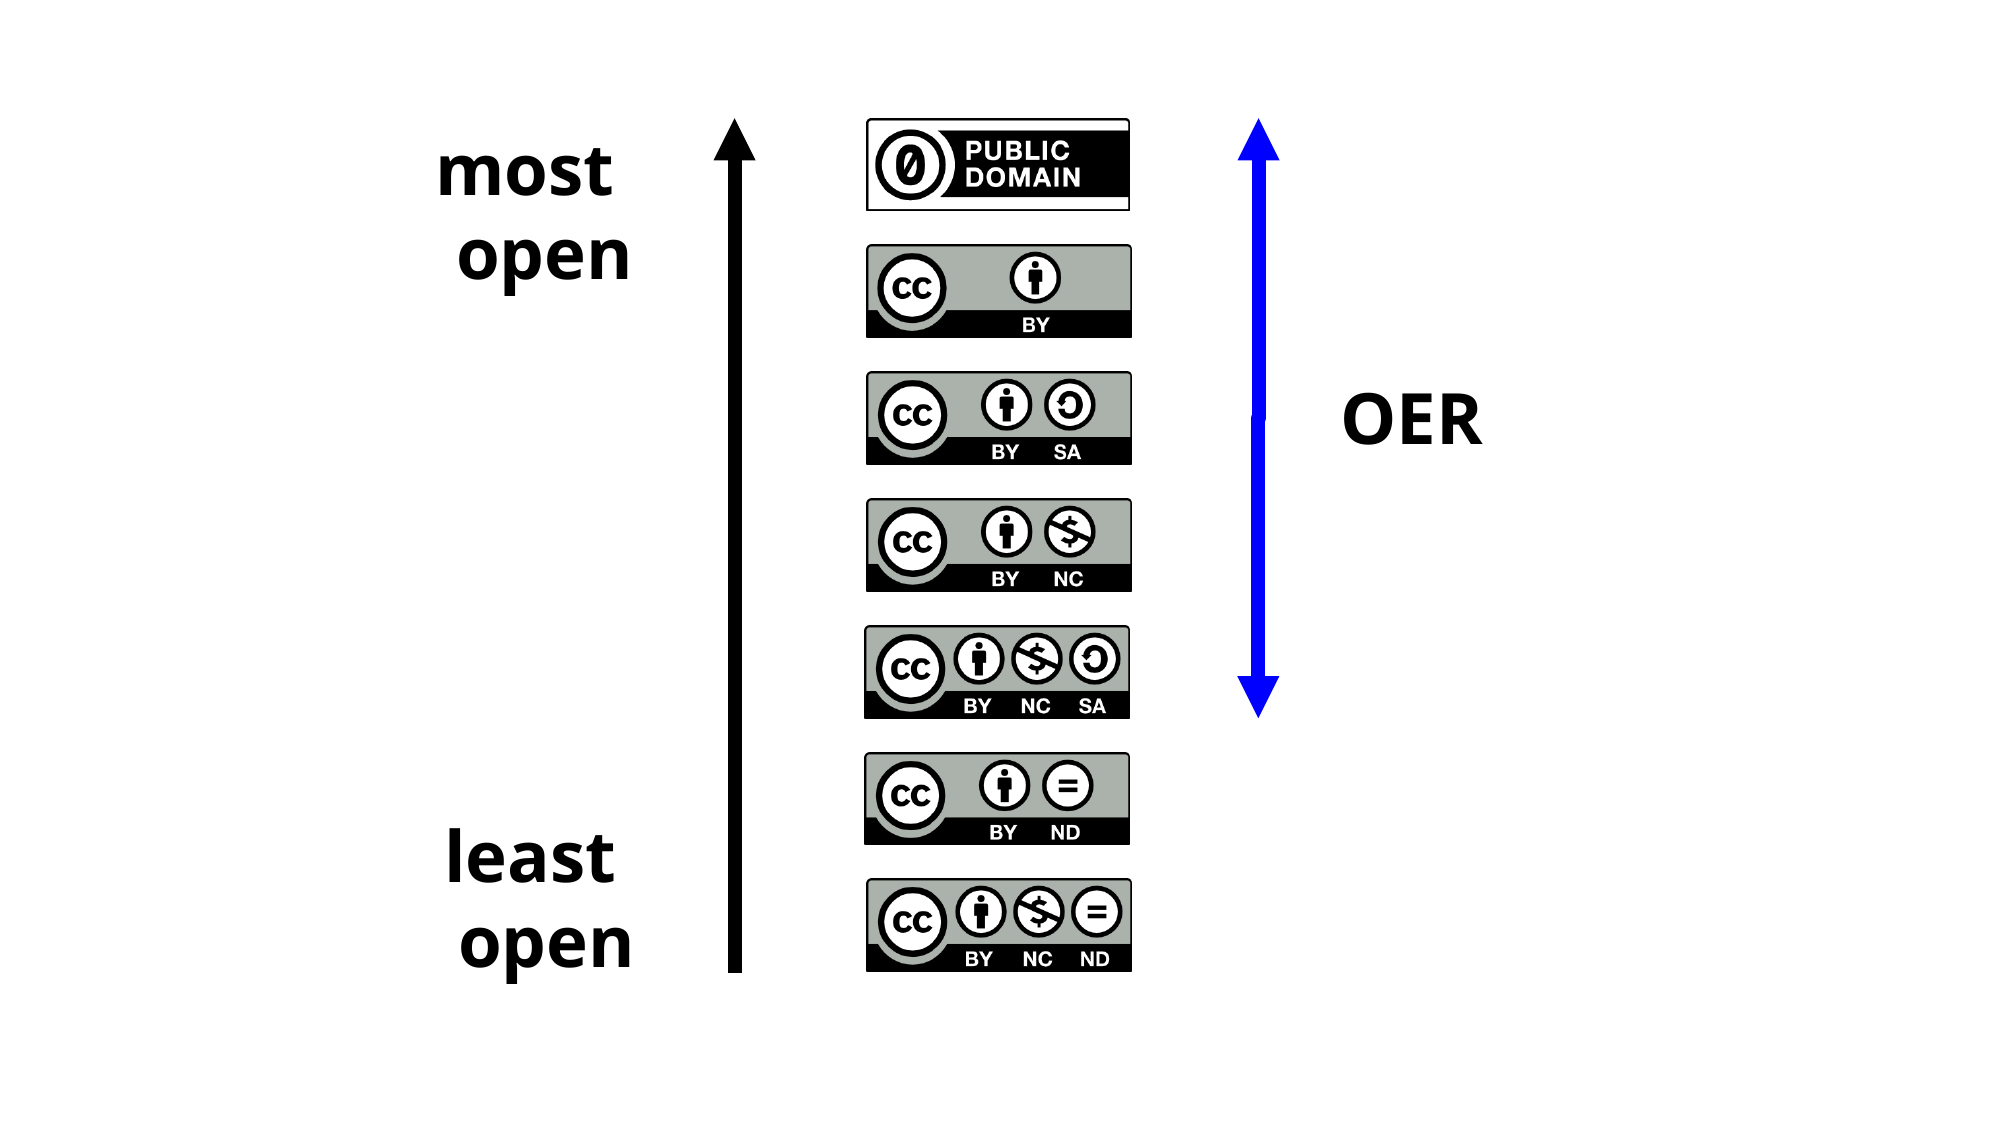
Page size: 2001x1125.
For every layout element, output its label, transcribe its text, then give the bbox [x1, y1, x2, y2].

picture [866, 244, 1133, 338]
picture [864, 751, 1130, 845]
picture [866, 498, 1133, 545]
text_box OER [1330, 419, 1494, 464]
picture [864, 625, 1130, 719]
text_box least open [433, 806, 646, 987]
picture [866, 371, 1133, 465]
picture [866, 546, 1133, 592]
picture [866, 878, 1133, 972]
text_box OER [1330, 368, 1494, 418]
picture [866, 118, 1130, 211]
text_box most open [424, 118, 644, 300]
